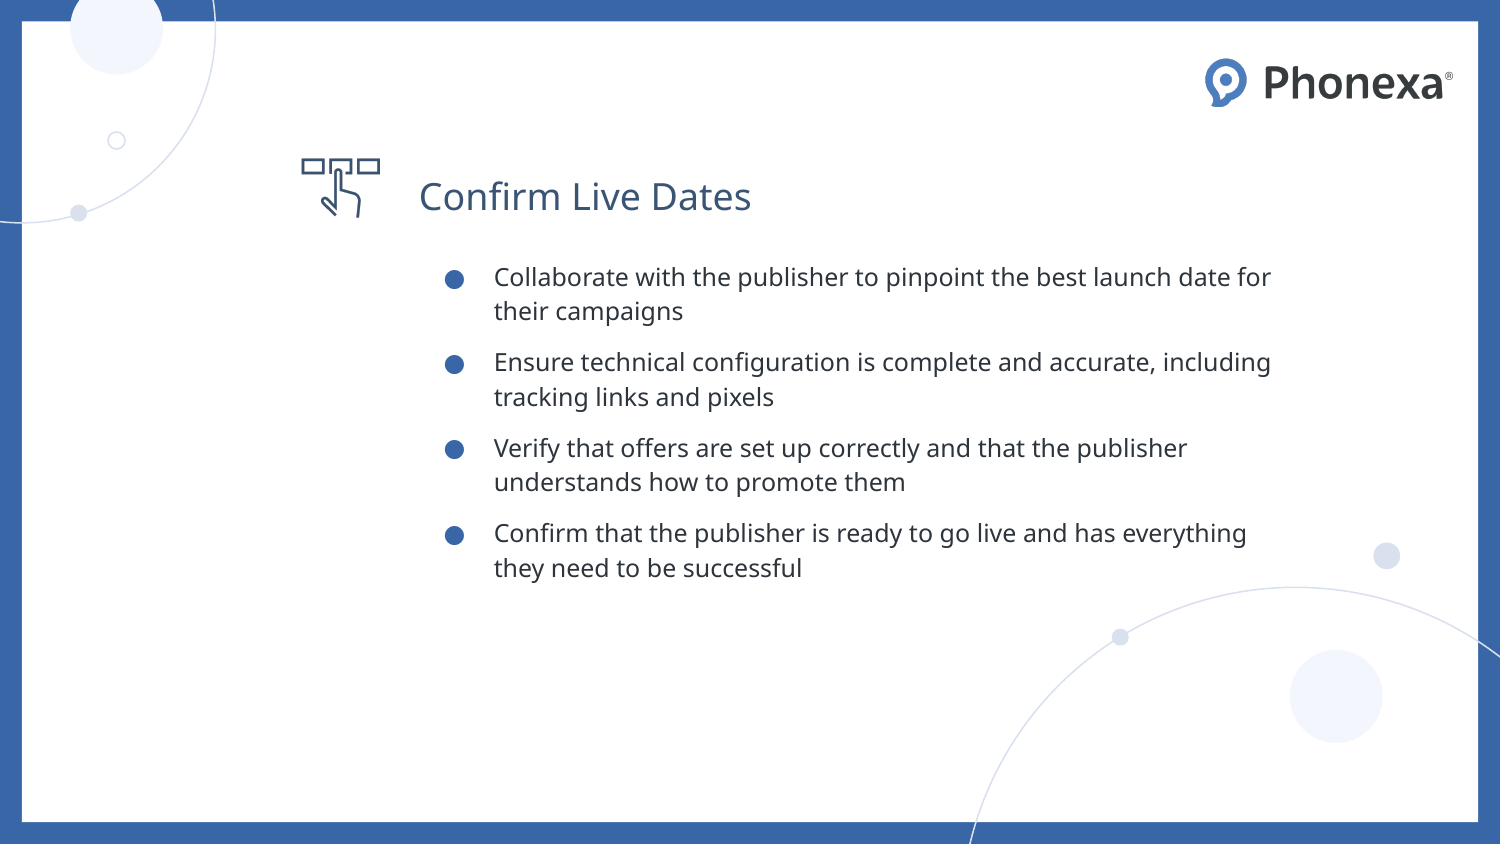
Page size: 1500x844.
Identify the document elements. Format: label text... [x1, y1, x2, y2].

picture [299, 148, 381, 230]
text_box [0, 0, 216, 224]
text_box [960, 542, 1500, 844]
text_box [21, 21, 1479, 823]
text_box Confirm Live Dates [403, 151, 1213, 233]
picture [1205, 58, 1454, 107]
text_box Collaborate with the publisher to pinpoint the best launch date for their campaigns Ensure technical configuration is complete and accurate, including tracking links and pixels Verify that offers are set up correctly and that the publisher understands how to promote them Confirm that the publisher is ready to go live and has everything they need to be successful [403, 241, 1305, 598]
